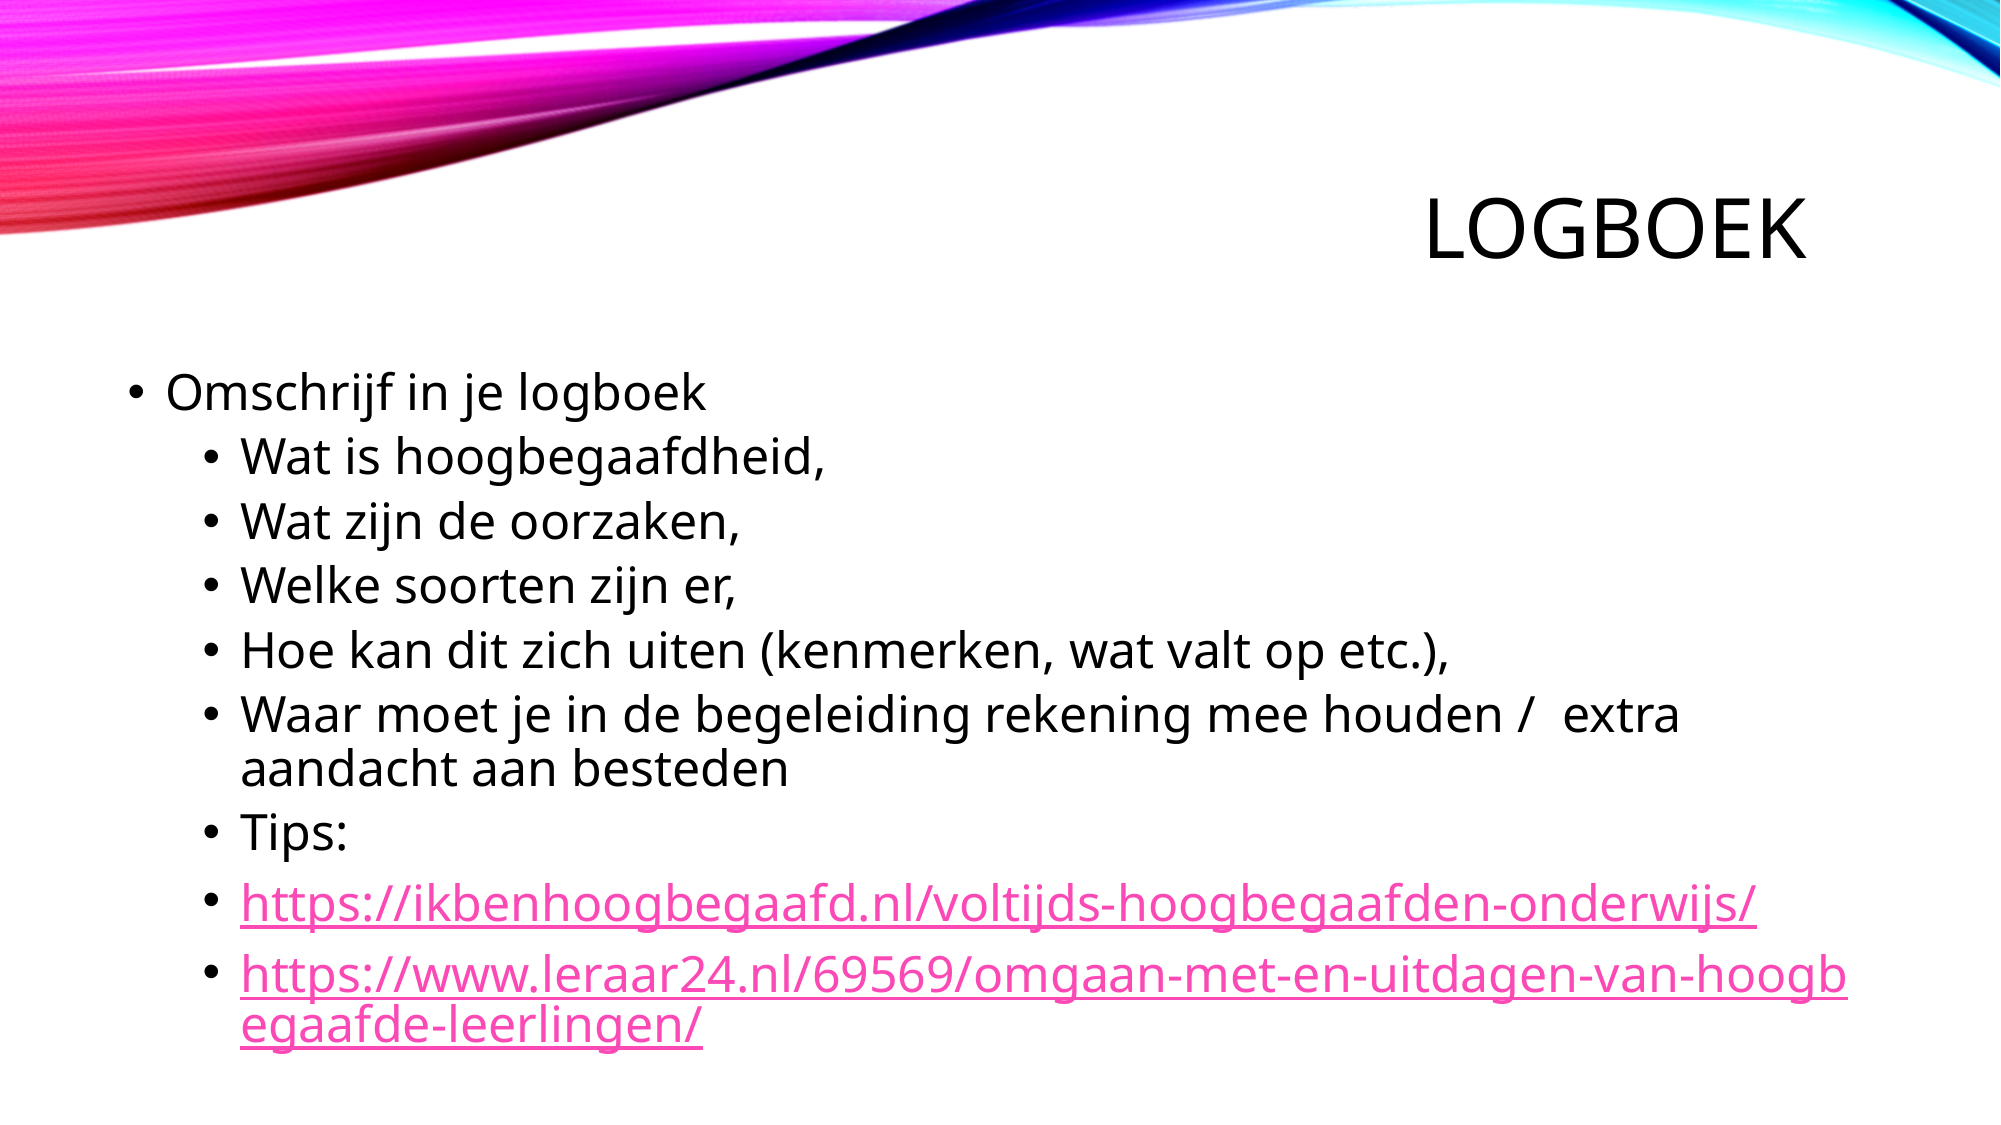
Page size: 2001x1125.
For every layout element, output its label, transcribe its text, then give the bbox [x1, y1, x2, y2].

picture [1910, 0, 2000, 45]
picture [1890, 0, 2000, 75]
list Omschrijf in je logboek Wat is hoogbegaafdheid, Wat zijn de oorzaken, Welke soorten zijn er, Hoe kan dit zich uiten (kenmerken, wat valt op etc.), Waar moet je in de begeleiding rekening mee houden / extra aandacht aan besteden Tips: https://ikbenhoogbegaafd.nl/voltijds-hoogbegaafden-onderwijs/ https://www.leraar24.nl/69569/omgaan-met-en-uitdagen-van-hoogbegaafde-leerlingen/ [112, 360, 1888, 1021]
title Logboek [474, 125, 1888, 338]
picture [0, 0, 2000, 237]
